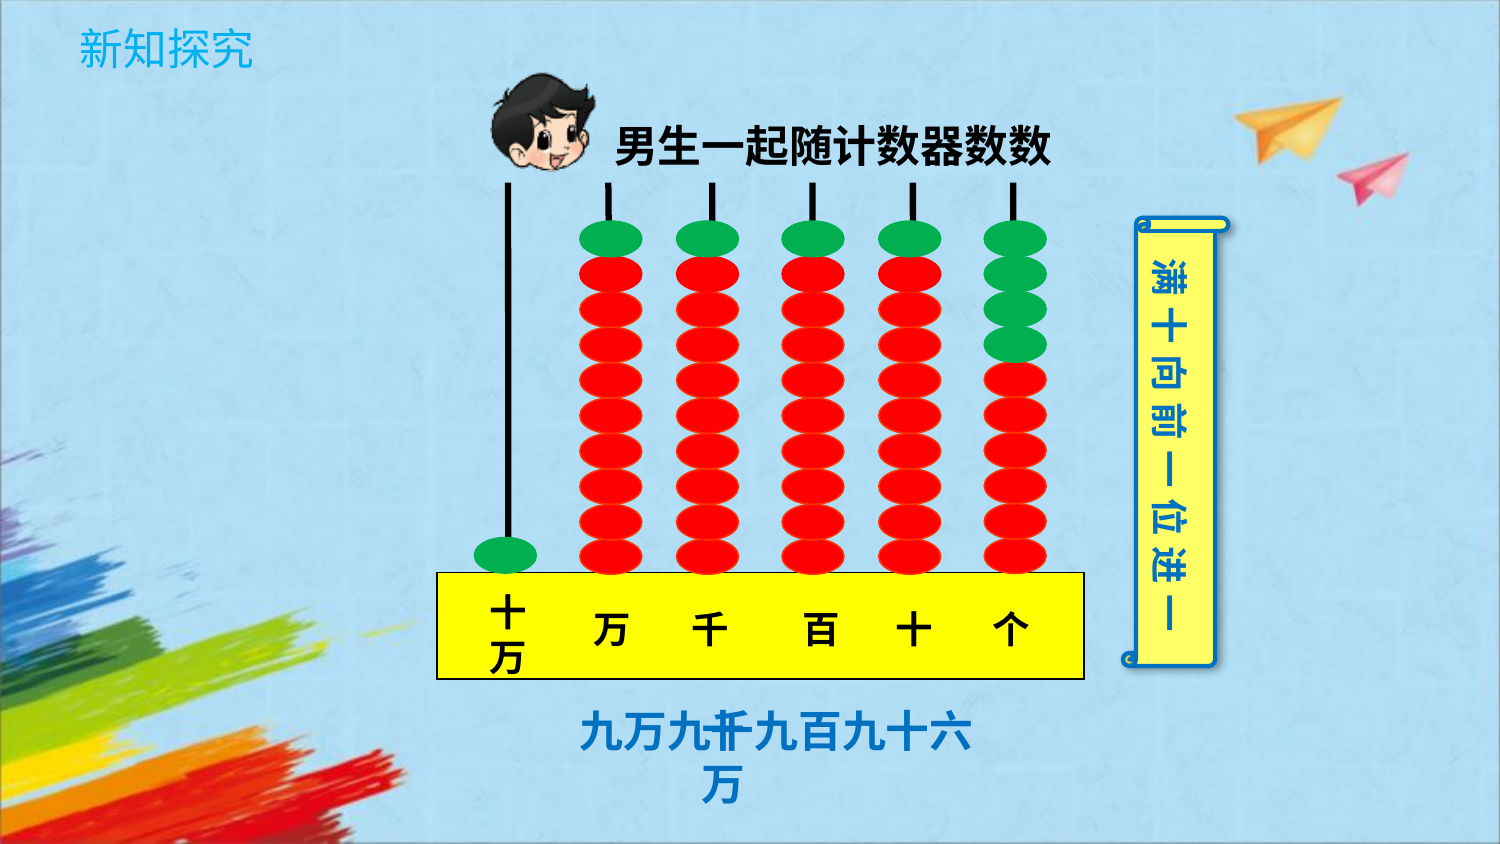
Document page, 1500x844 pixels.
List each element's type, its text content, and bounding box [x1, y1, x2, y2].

text_box 九万九千九百九十六 [798, 697, 989, 764]
text_box 九万九千九百九十六 [564, 697, 686, 764]
text_box 十万 [686, 697, 798, 817]
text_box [781, 256, 845, 575]
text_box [436, 182, 1085, 688]
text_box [878, 256, 941, 575]
picture [0, 0, 1500, 844]
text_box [676, 256, 739, 575]
text_box 男生一起随计数器数数 [620, 85, 1241, 179]
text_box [1122, 217, 1229, 694]
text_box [579, 256, 643, 575]
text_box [983, 361, 1047, 574]
